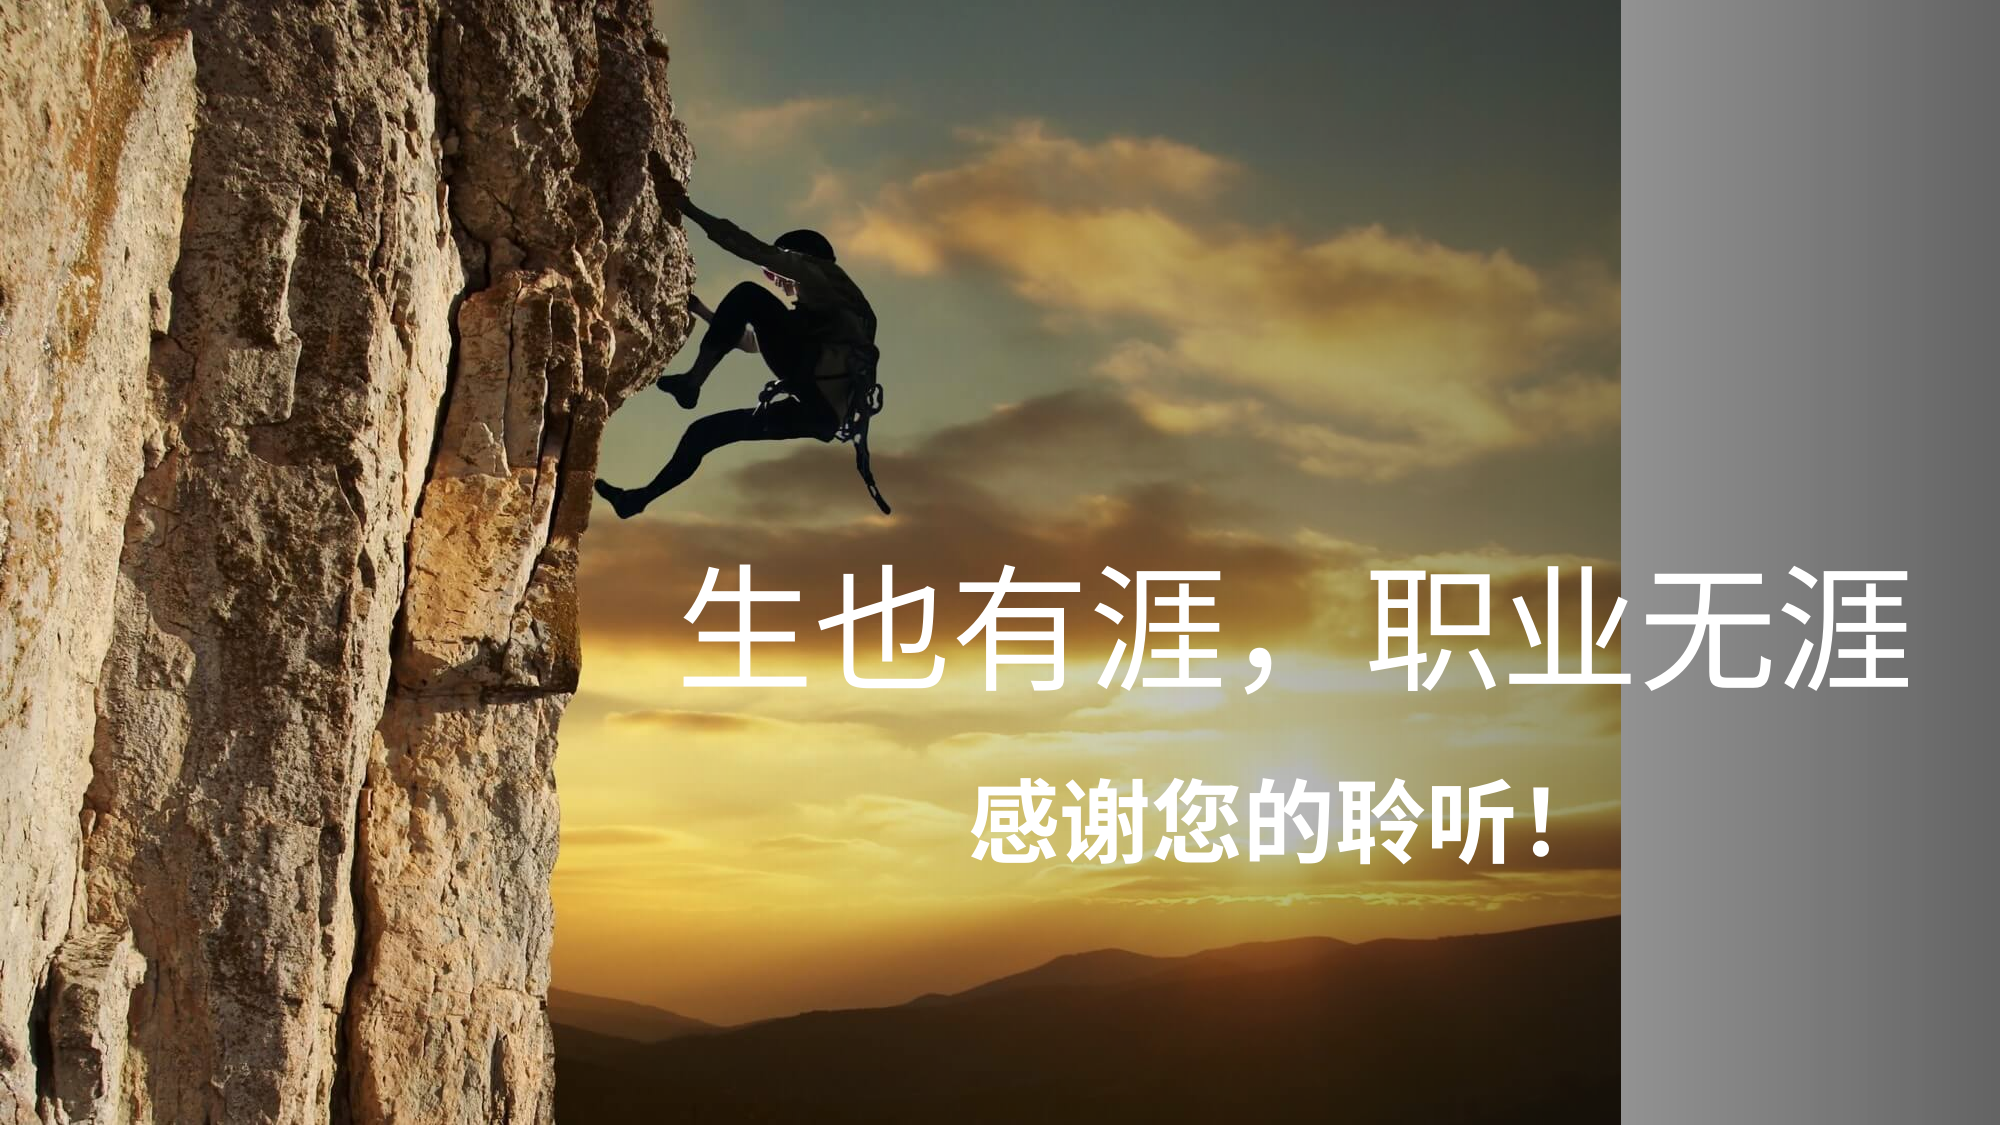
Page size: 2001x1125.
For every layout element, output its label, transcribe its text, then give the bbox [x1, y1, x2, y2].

text_box 生也有涯，职业无涯 [1621, 535, 1929, 716]
picture [0, 0, 1621, 1125]
text_box [1621, 0, 2000, 1125]
text_box 感谢您的聆听！ [1621, 757, 1626, 882]
